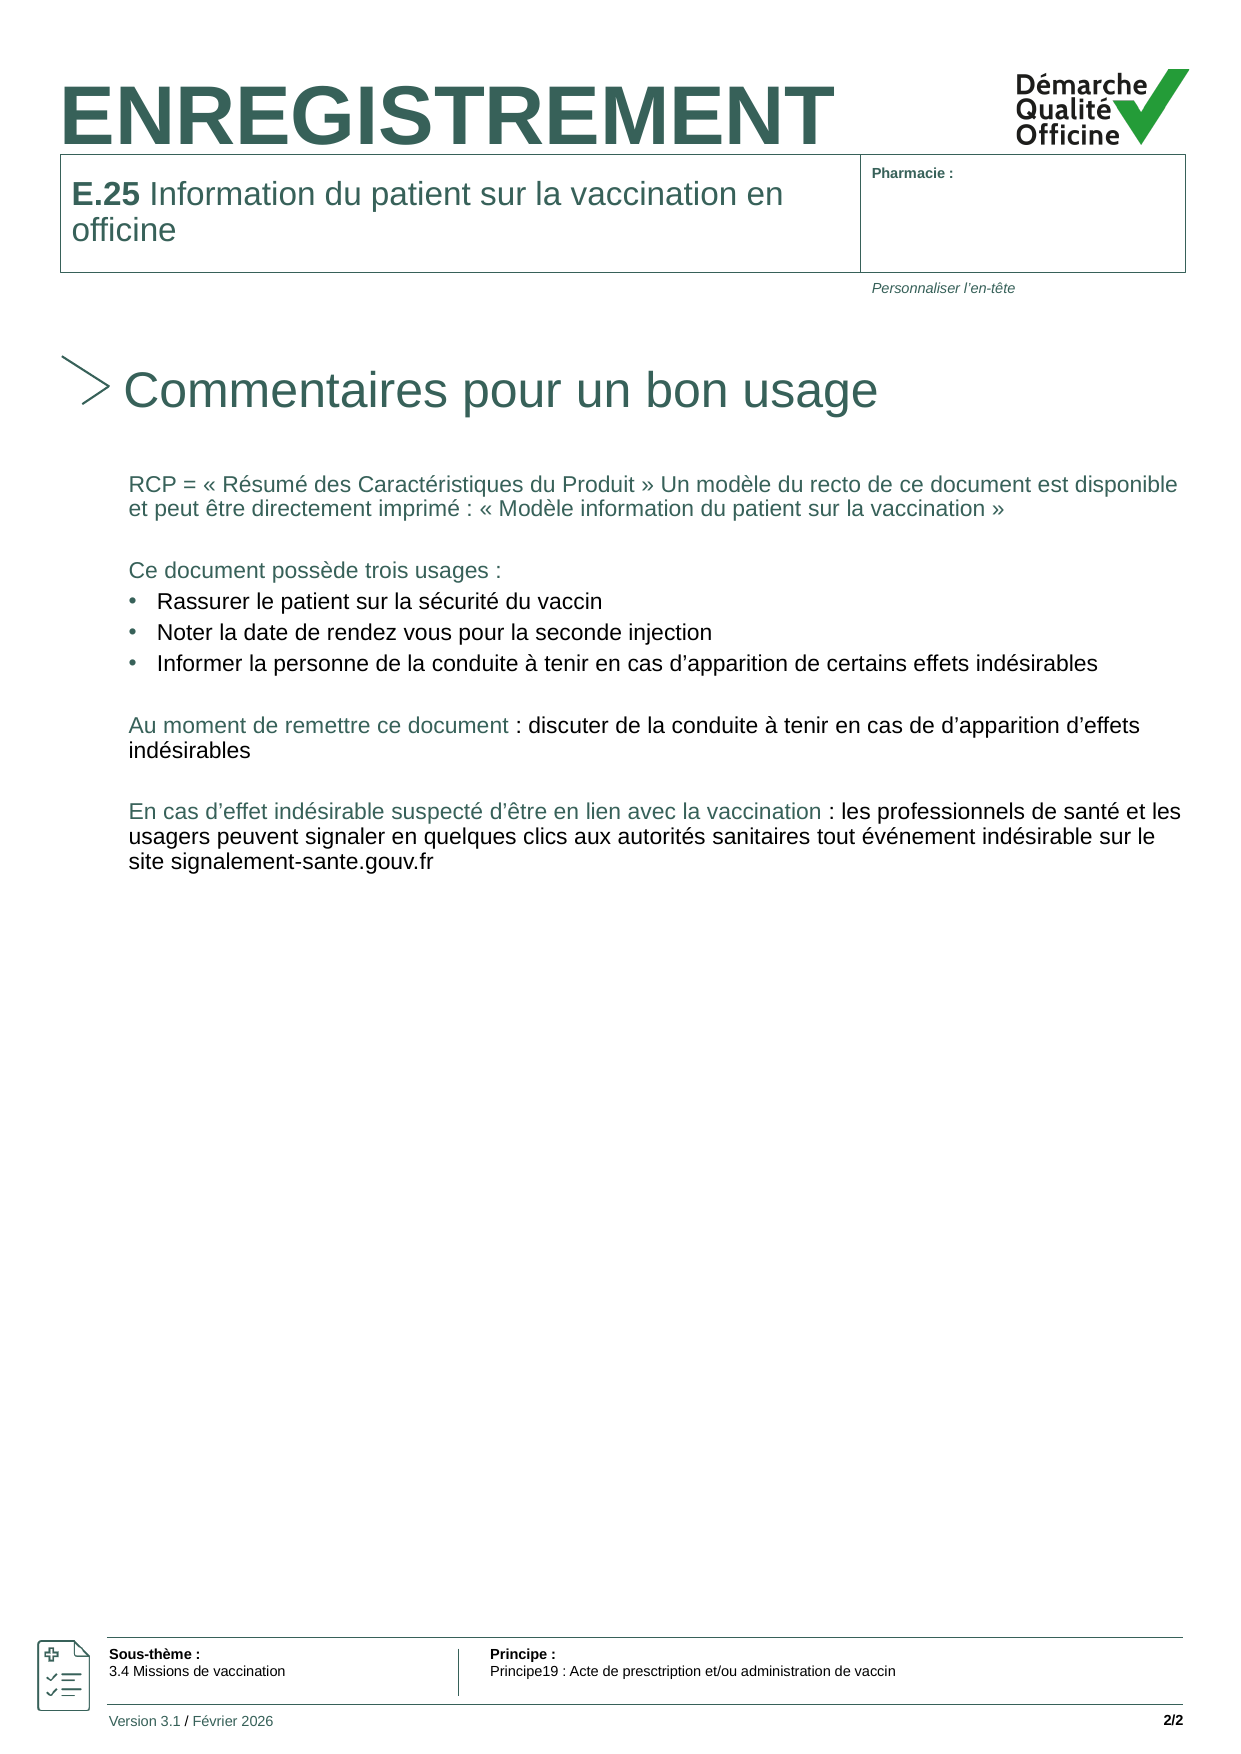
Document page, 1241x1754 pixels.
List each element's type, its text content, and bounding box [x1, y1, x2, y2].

list Pharmacie : [860, 153, 1186, 273]
list Personnaliser l’en-tête [860, 274, 1186, 307]
text_box Commentaires pour un bon usage [123, 364, 1000, 430]
list E.25 Information du patient sur la vaccination en officine [59, 153, 860, 273]
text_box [61, 355, 110, 405]
title enregistrement [59, 76, 1033, 153]
picture [1015, 69, 1191, 145]
text_box Principe : Principe19 : Acte de presctription et/ou administration de vaccin [490, 1637, 1158, 1705]
slide_number 2/2 [1087, 1705, 1184, 1735]
slide_number Version 3.1 / Février 2026 [108, 1706, 388, 1733]
picture [36, 1639, 90, 1712]
text_box RCP = « Résumé des Caractéristiques du Produit » Un modèle du recto de ce document est disponible et peut être directement imprimé : « Modèle information du patient sur la vaccination » Ce document possède trois usages : Rassurer le patient sur la sécurité du vaccin Noter la date de rendez vous pour la seconde injection Informer la personne de la conduite à tenir en cas d’apparition de certains effets indésirables Au moment de remettre ce document : discuter de la conduite à tenir en cas de d’apparition d’effets indésirables En cas d’effet indésirable suspecté d’être en lien avec la vaccination : les professionnels de santé et les usagers peuvent signaler en quelques clics aux autorités sanitaires tout événement indésirable sur le site signalement-sante.gouv.fr [128, 472, 1185, 910]
footer Sous-thème : 3.4 Missions de vaccination [109, 1637, 452, 1705]
